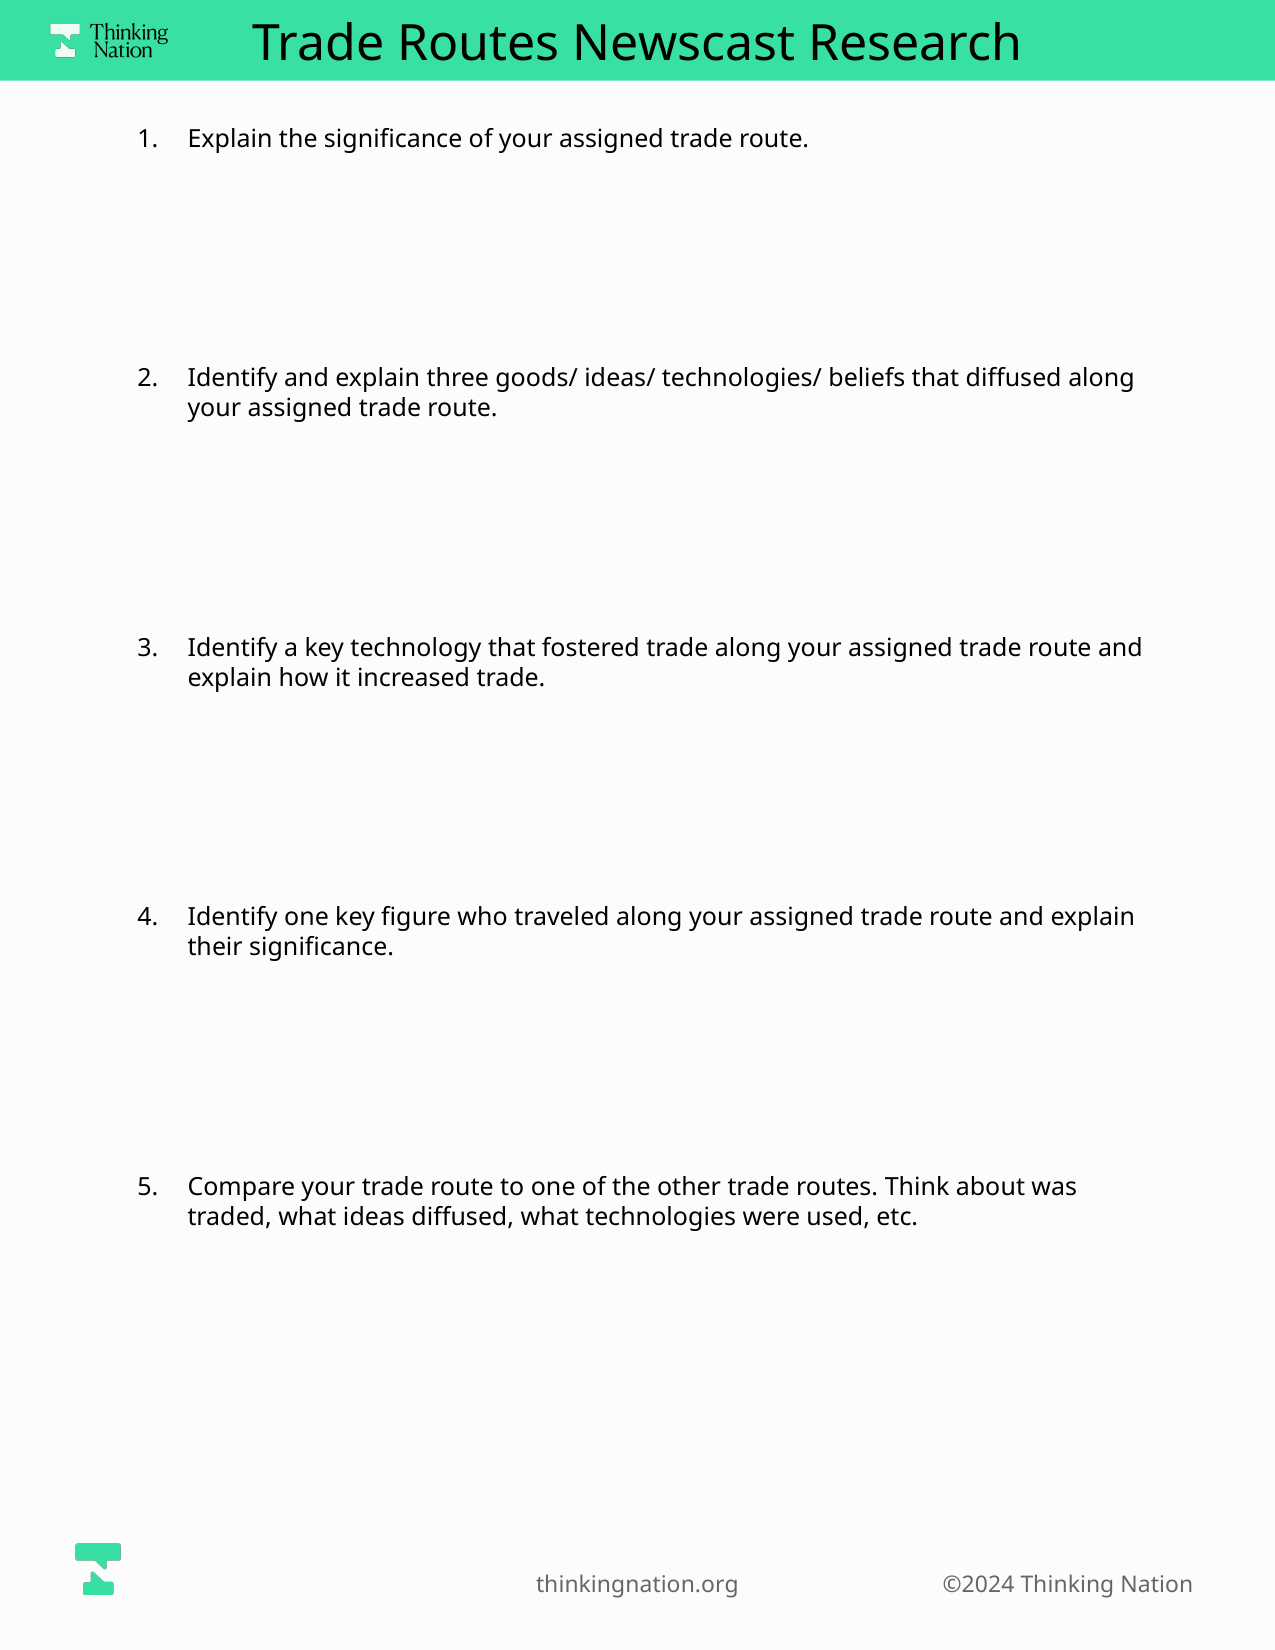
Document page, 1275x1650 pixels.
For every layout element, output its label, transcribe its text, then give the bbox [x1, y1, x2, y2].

picture [62, 1533, 134, 1605]
text_box Trade Routes Newscast Research [0, 0, 1275, 81]
picture [36, 12, 172, 69]
text_box [456, 1534, 1275, 1613]
text_box Explain the significance of your assigned trade route. Identify and explain three goods/ ideas/ technologies/ beliefs that diffused along your assigned trade route. Identify a key technology that fostered trade along your assigned trade route and explain how it increased trade. Identify one key figure who traveled along your assigned trade route and explain their significance. Compare your trade route to one of the other trade routes. Think about was traded, what ideas diffused, what technologies were used, etc. [97, 107, 1178, 1455]
